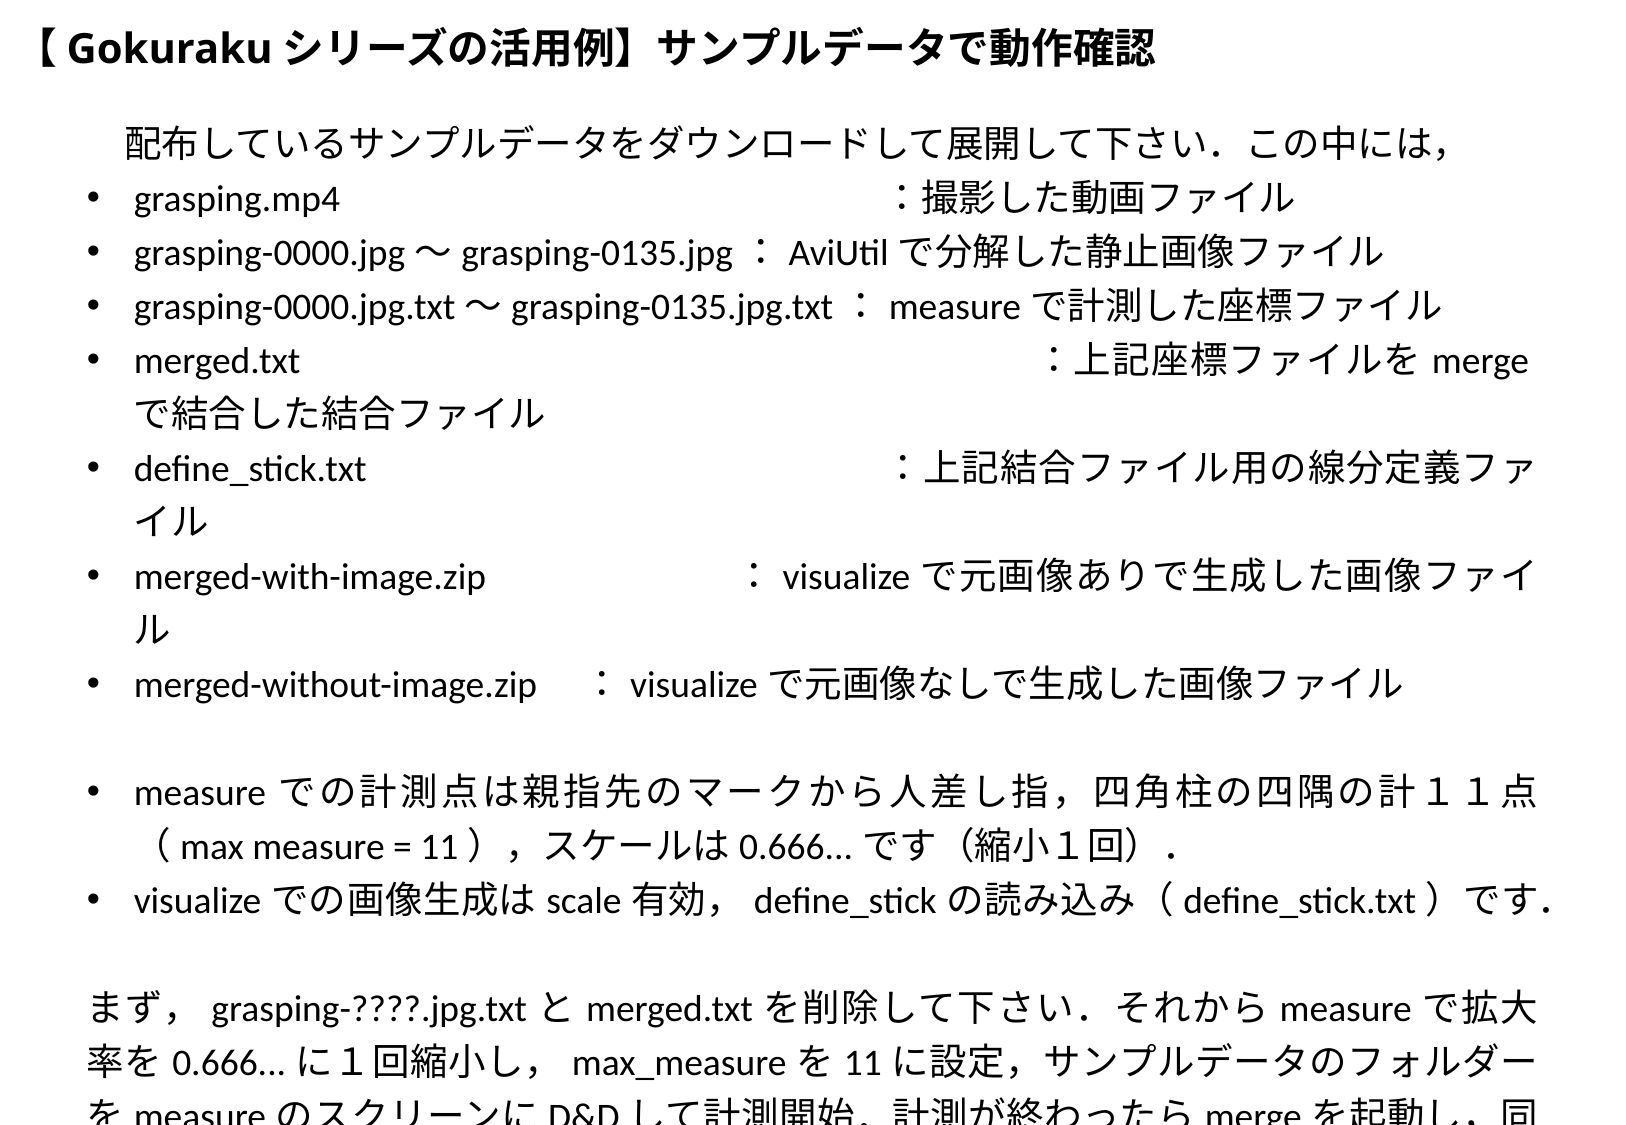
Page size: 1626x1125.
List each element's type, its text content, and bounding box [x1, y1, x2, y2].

title 【Gokurakuシリーズの活用例】サンプルデータで動作確認 [0, 0, 1625, 101]
text_box 配布しているサンプルデータをダウンロードして展開して下さい．この中には， grasping.mp4 ：撮影した動画ファイル grasping-0000.jpg～grasping-0135.jpg：AviUtilで分解した静止画像ファイル grasping-0000.jpg.txt～grasping-0135.jpg.txt：measureで計測した座標ファイル merged.txt ：上記座標ファイルをmergeで結合した結合ファイル define_stick.txt ：上記結合ファイル用の線分定義ファイル merged-with-image.zip ：visualizeで元画像ありで生成した画像ファイル merged-without-image.zip ：visualizeで元画像なしで生成した画像ファイル measureでの計測点は親指先のマークから人差し指，四角柱の四隅の計１１点（max measure = 11），スケールは0.666...です（縮小１回）． visualizeでの画像生成はscale有効，define_stickの読み込み（define_stick.txt）です． まず，grasping-????.jpg.txtとmerged.txtを削除して下さい．それからmeasureで拡大率を0.666...に１回縮小し，max_measureを11に設定，サンプルデータのフォルダーをmeasureのスクリーンにD&Dして計測開始．計測が終わったらmergeを起動し，同じくサンプルデータのフォルダーをD&Dしてエクスポート．最後はvisualizeでmerged.txtをインポートすればプレビュー可能になります． [72, 103, 1553, 1125]
